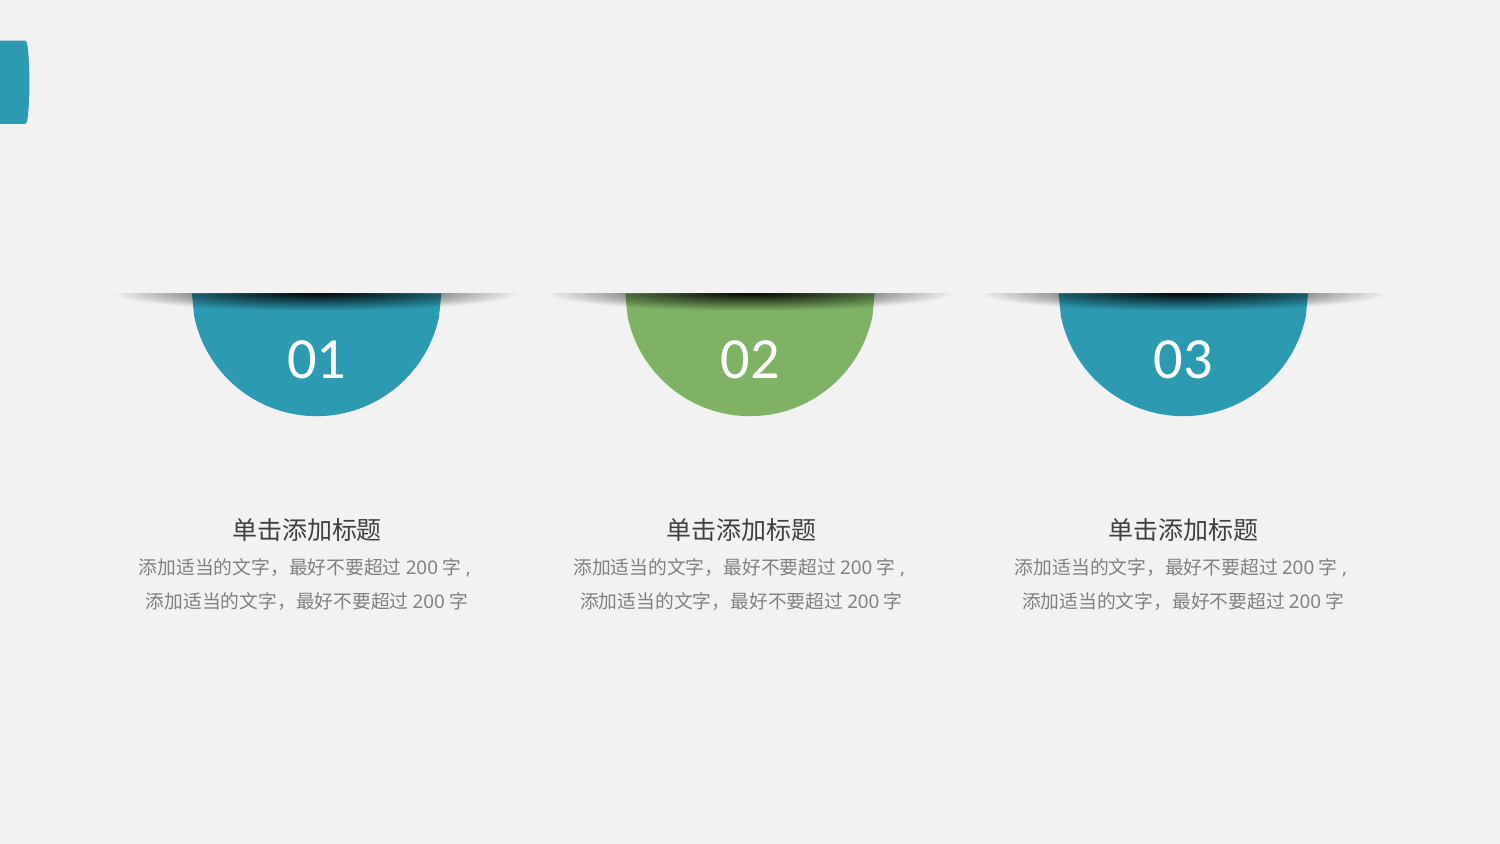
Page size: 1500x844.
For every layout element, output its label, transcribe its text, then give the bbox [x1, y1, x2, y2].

picture [542, 292, 958, 312]
text_box 单击添加标题 添加适当的文字，最好不要超过200字,添加适当的文字，最好不要超过200字 [996, 457, 1370, 670]
text_box 03 [1059, 319, 1308, 419]
picture [109, 292, 524, 312]
picture [976, 292, 1391, 312]
text_box 单击添加标题 添加适当的文字，最好不要超过200字,添加适当的文字，最好不要超过200字 [555, 457, 928, 670]
text_box 01 [192, 319, 441, 419]
text_box 02 [626, 319, 874, 419]
text_box 单击添加标题 添加适当的文字，最好不要超过200字,添加适当的文字，最好不要超过200字 [120, 457, 494, 670]
